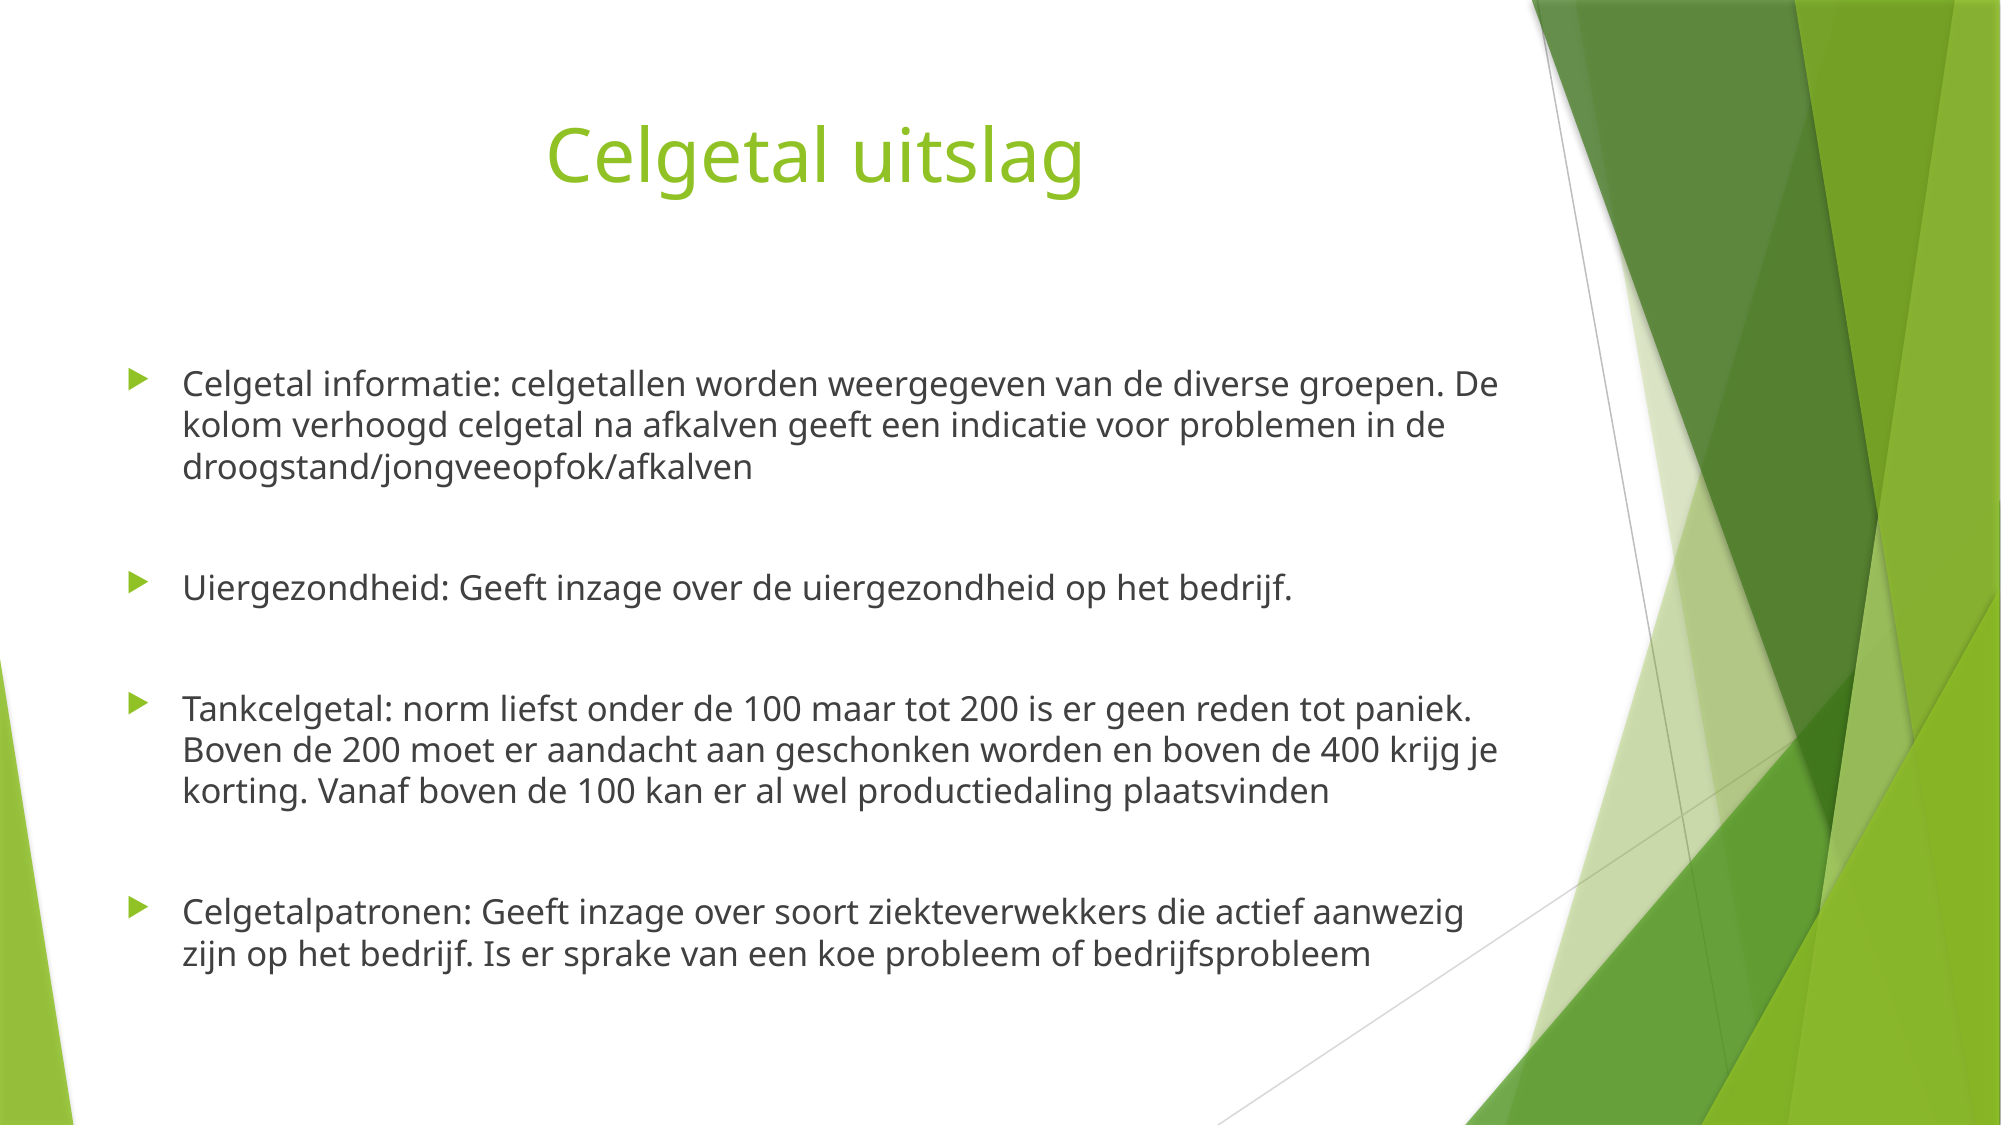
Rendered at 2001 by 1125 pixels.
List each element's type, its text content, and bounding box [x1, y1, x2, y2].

list Celgetal informatie: celgetallen worden weergegeven van de diverse groepen. De kolom verhoogd celgetal na afkalven geeft een indicatie voor problemen in de droogstand/jongveeopfok/afkalven Uiergezondheid: Geeft inzage over de uiergezondheid op het bedrijf. Tankcelgetal: norm liefst onder de 100 maar tot 200 is er geen reden tot paniek. Boven de 200 moet er aandacht aan geschonken worden en boven de 400 krijg je korting. Vanaf boven de 100 kan er al wel productiedaling plaatsvinden Celgetalpatronen: Geeft inzage over soort ziekteverwekkers die actief aanwezig zijn op het bedrijf. Is er sprake van een koe probleem of bedrijfsprobleem [111, 354, 1522, 992]
title Celgetal uitslag [111, 99, 1522, 317]
